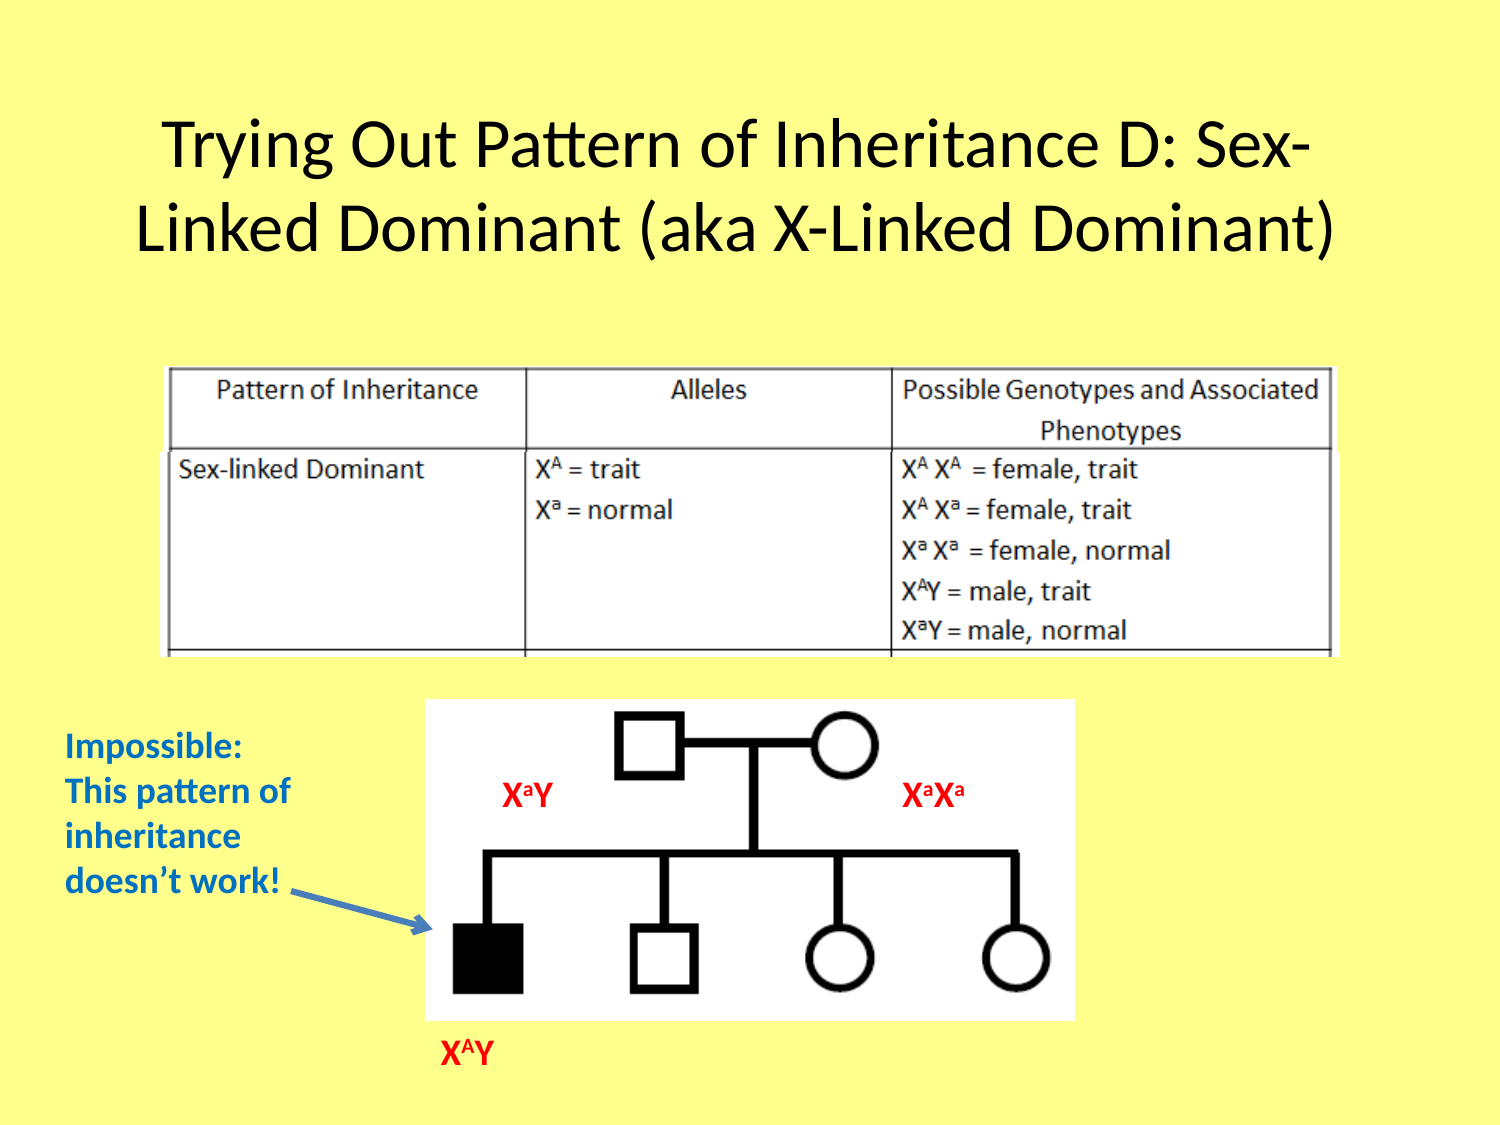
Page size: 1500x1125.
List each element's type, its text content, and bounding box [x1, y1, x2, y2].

text_box Impossible: This pattern of inheritance doesn’t work! [50, 713, 313, 908]
title Trying Out Pattern of Inheritance D: Sex-Linked Dominant (aka X-Linked Dominant) [62, 87, 1413, 275]
text_box XAY [425, 1029, 539, 1080]
picture [425, 699, 1075, 1021]
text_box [290, 890, 434, 930]
picture [160, 365, 1340, 657]
